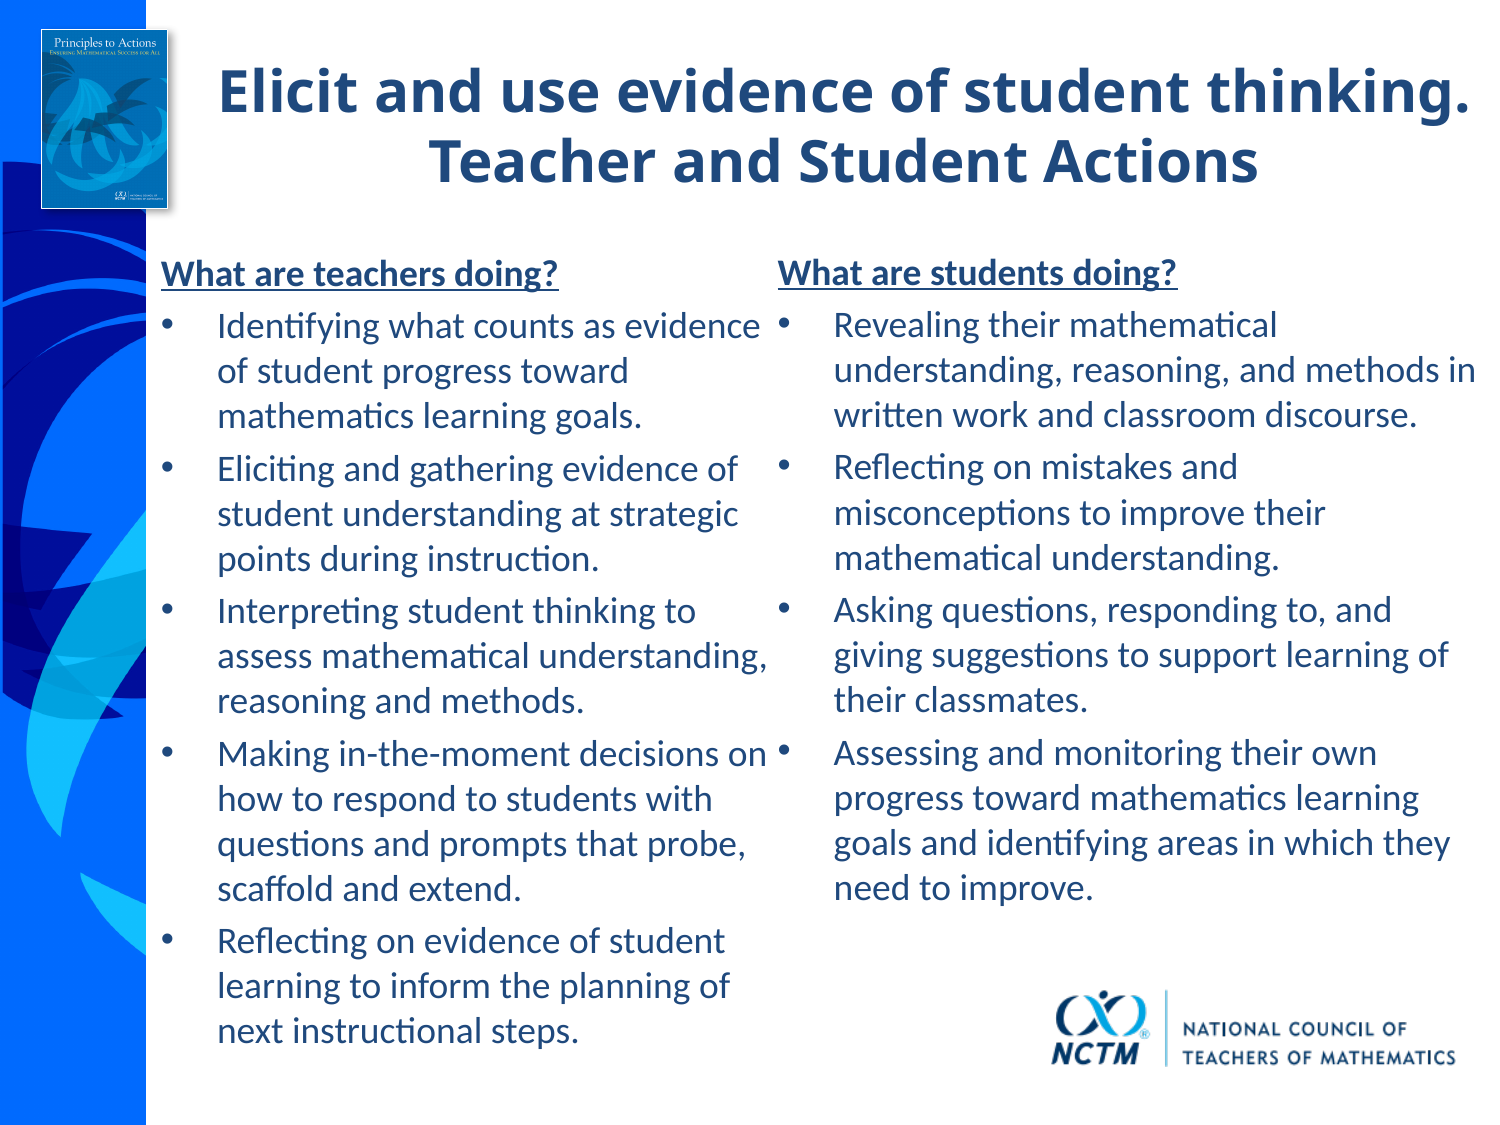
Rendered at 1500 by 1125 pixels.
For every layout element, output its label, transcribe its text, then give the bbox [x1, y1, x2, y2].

picture [1034, 969, 1474, 1085]
list What are students doing? Revealing their mathematical understanding, reasoning, and methods in written work and classroom discourse. Reflecting on mistakes and misconceptions to improve their mathematical understanding. Asking questions, responding to, and giving suggestions to support learning of their classmates. Assessing and monitoring their own progress toward mathematics learning goals and identifying areas in which they need to improve. [762, 239, 1500, 1103]
text_box Elicit and use evidence of student thinking. Teacher and Student Actions [170, 29, 1500, 218]
picture [0, 0, 168, 1125]
list What are teachers doing? Identifying what counts as evidence of student progress toward mathematics learning goals. Eliciting and gathering evidence of student understanding at strategic points during instruction. Interpreting student thinking to assess mathematical understanding, reasoning and methods. Making in-the-moment decisions on how to respond to students with questions and prompts that probe, scaffold and extend. Reflecting on evidence of student learning to inform the planning of next instructional steps. [151, 241, 762, 1102]
